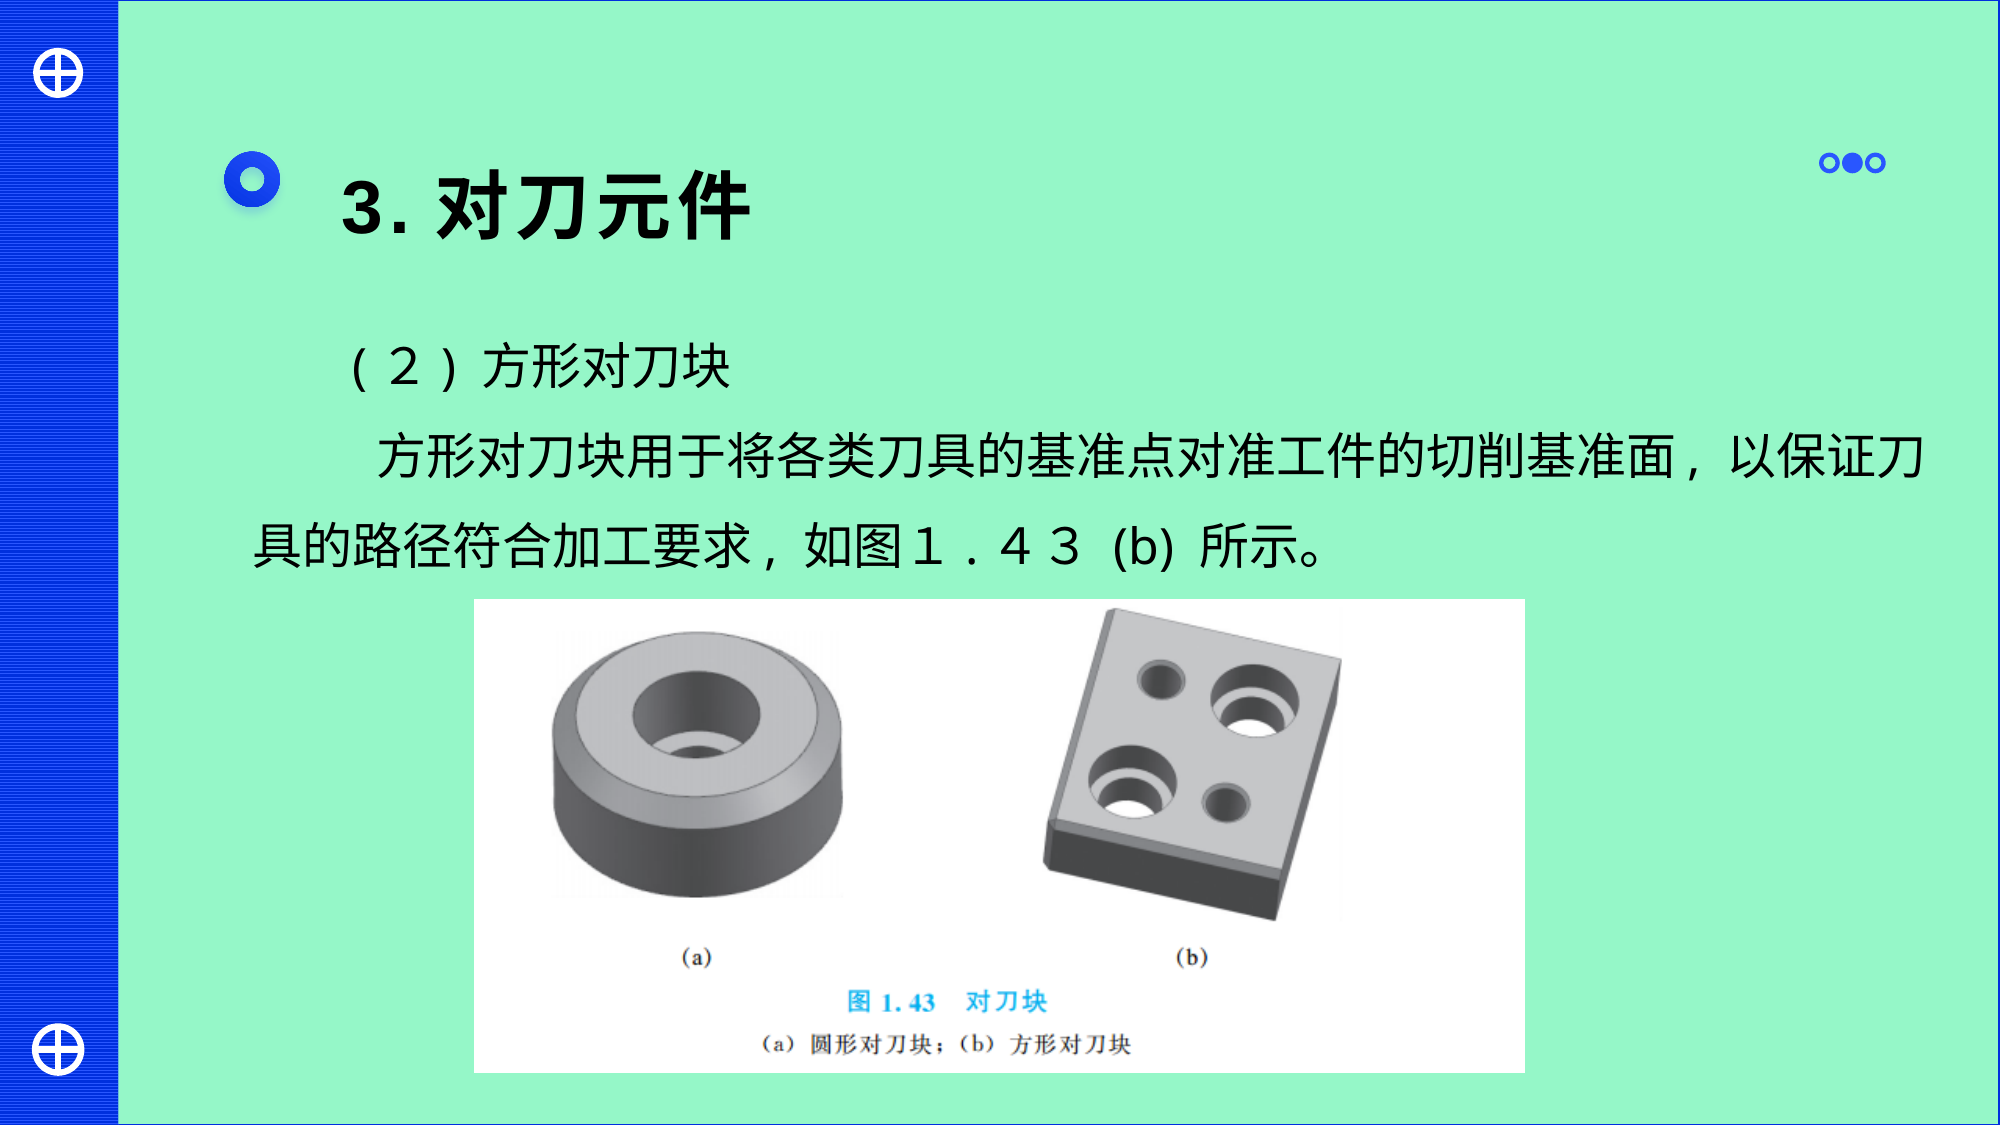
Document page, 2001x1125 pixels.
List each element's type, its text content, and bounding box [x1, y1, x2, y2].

text_box (２) 方形对刀块 方形对刀块用于将各类刀具的基准点对准工件的切削基准面, 以保证刀具的路径符合加工要求, 如图１.４３ (b) 所示。 [237, 297, 1980, 583]
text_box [1819, 152, 1886, 174]
text_box [0, 0, 119, 1125]
text_box 3.对刀元件 [218, 135, 1506, 257]
text_box [33, 1025, 83, 1074]
picture [474, 599, 1525, 1073]
text_box [35, 49, 82, 96]
